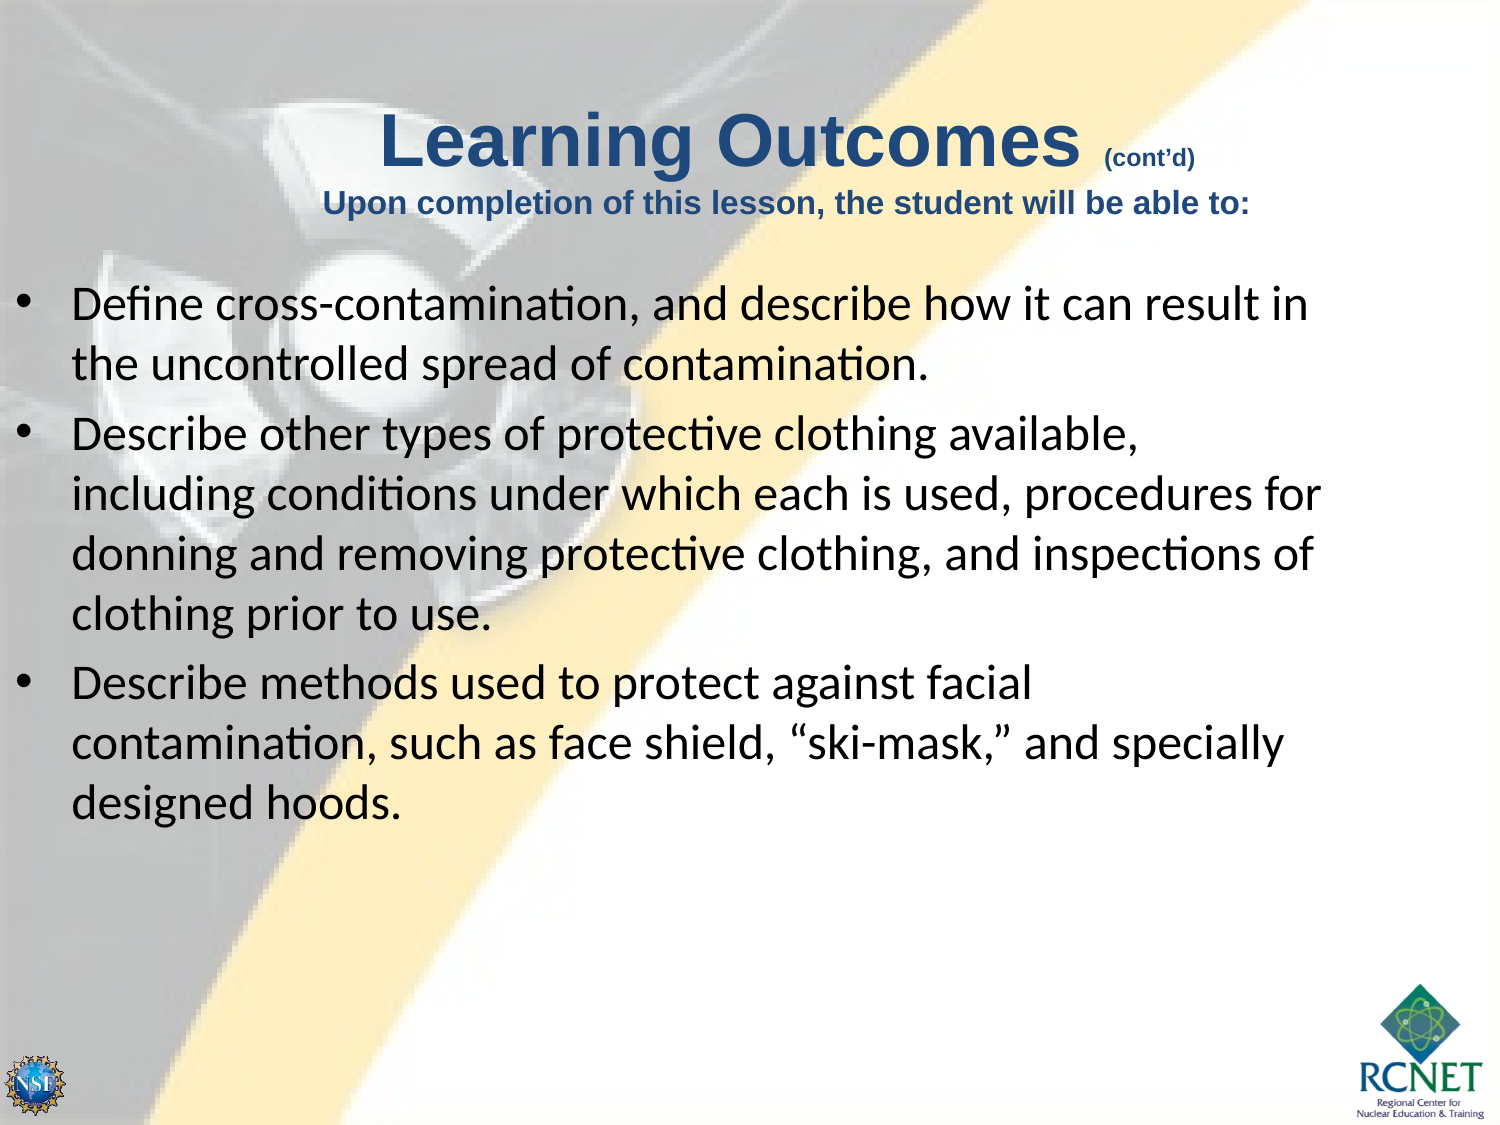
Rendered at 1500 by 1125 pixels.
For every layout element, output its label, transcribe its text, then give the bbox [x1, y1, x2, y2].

text_box Learning Outcomes (cont’d) Upon completion of this lesson, the student will be able to: [200, 62, 1375, 250]
picture [0, 1056, 75, 1116]
picture [1332, 977, 1500, 1125]
list Define cross-contamination, and describe how it can result in the uncontrolled spread of contamination. Describe other types of protective clothing available, including conditions under which each is used, procedures for donning and removing protective clothing, and inspections of clothing prior to use. Describe methods used to protect against facial contamination, such as face shield, “ski-mask,” and specially designed hoods. [0, 262, 1350, 1038]
